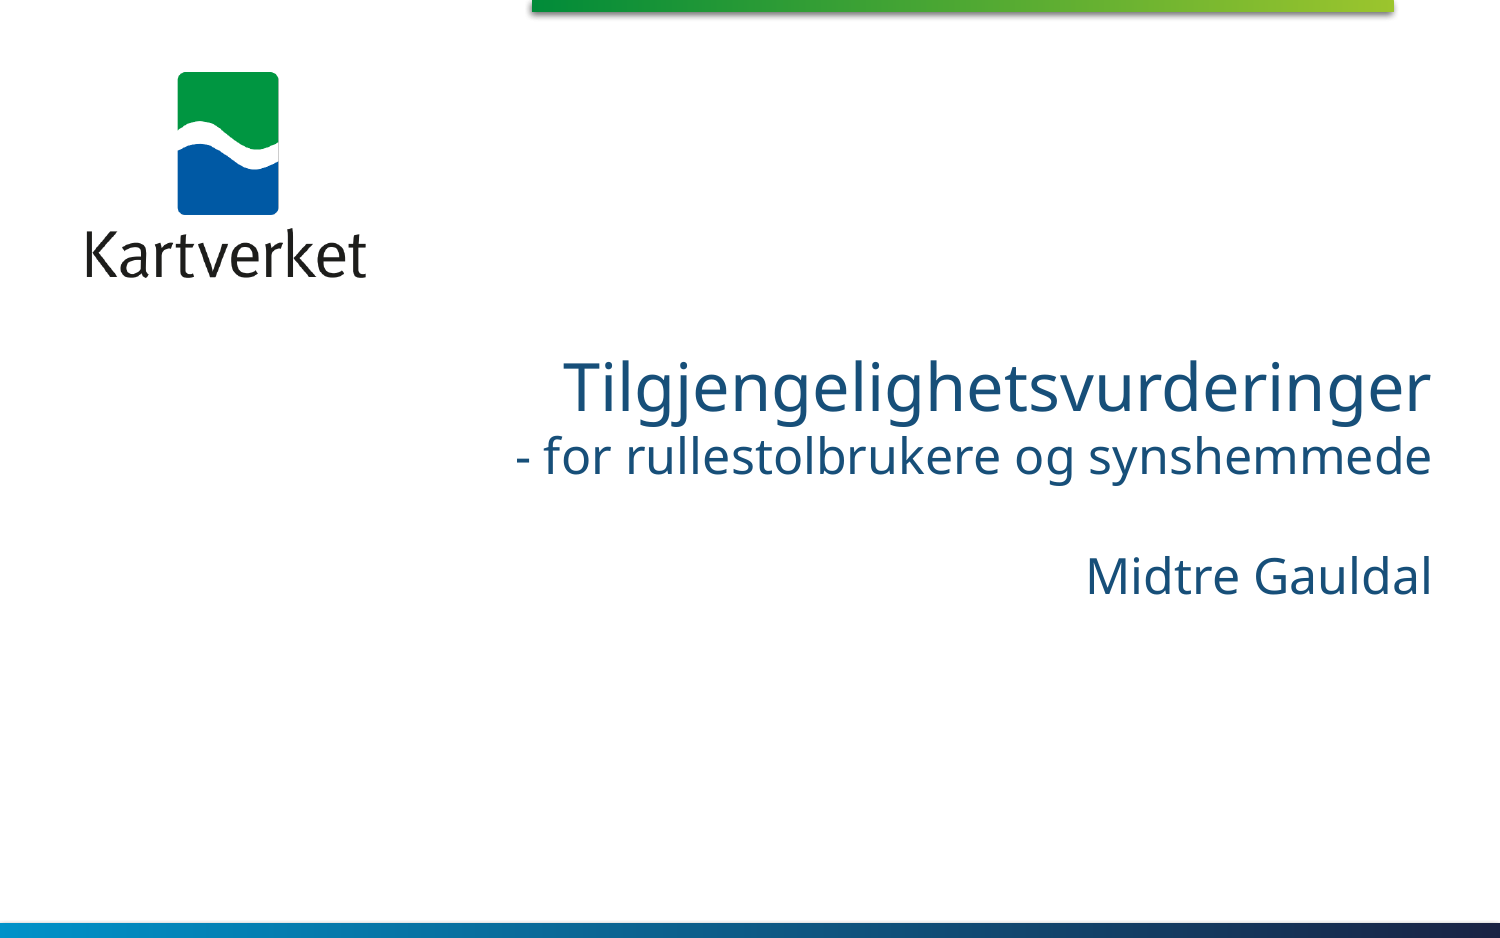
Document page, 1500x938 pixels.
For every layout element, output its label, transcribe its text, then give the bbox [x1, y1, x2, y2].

text_box Tilgjengelighetsvurderinger - for rullestolbrukere og synshemmede Midtre Gauldal [66, 337, 1449, 613]
